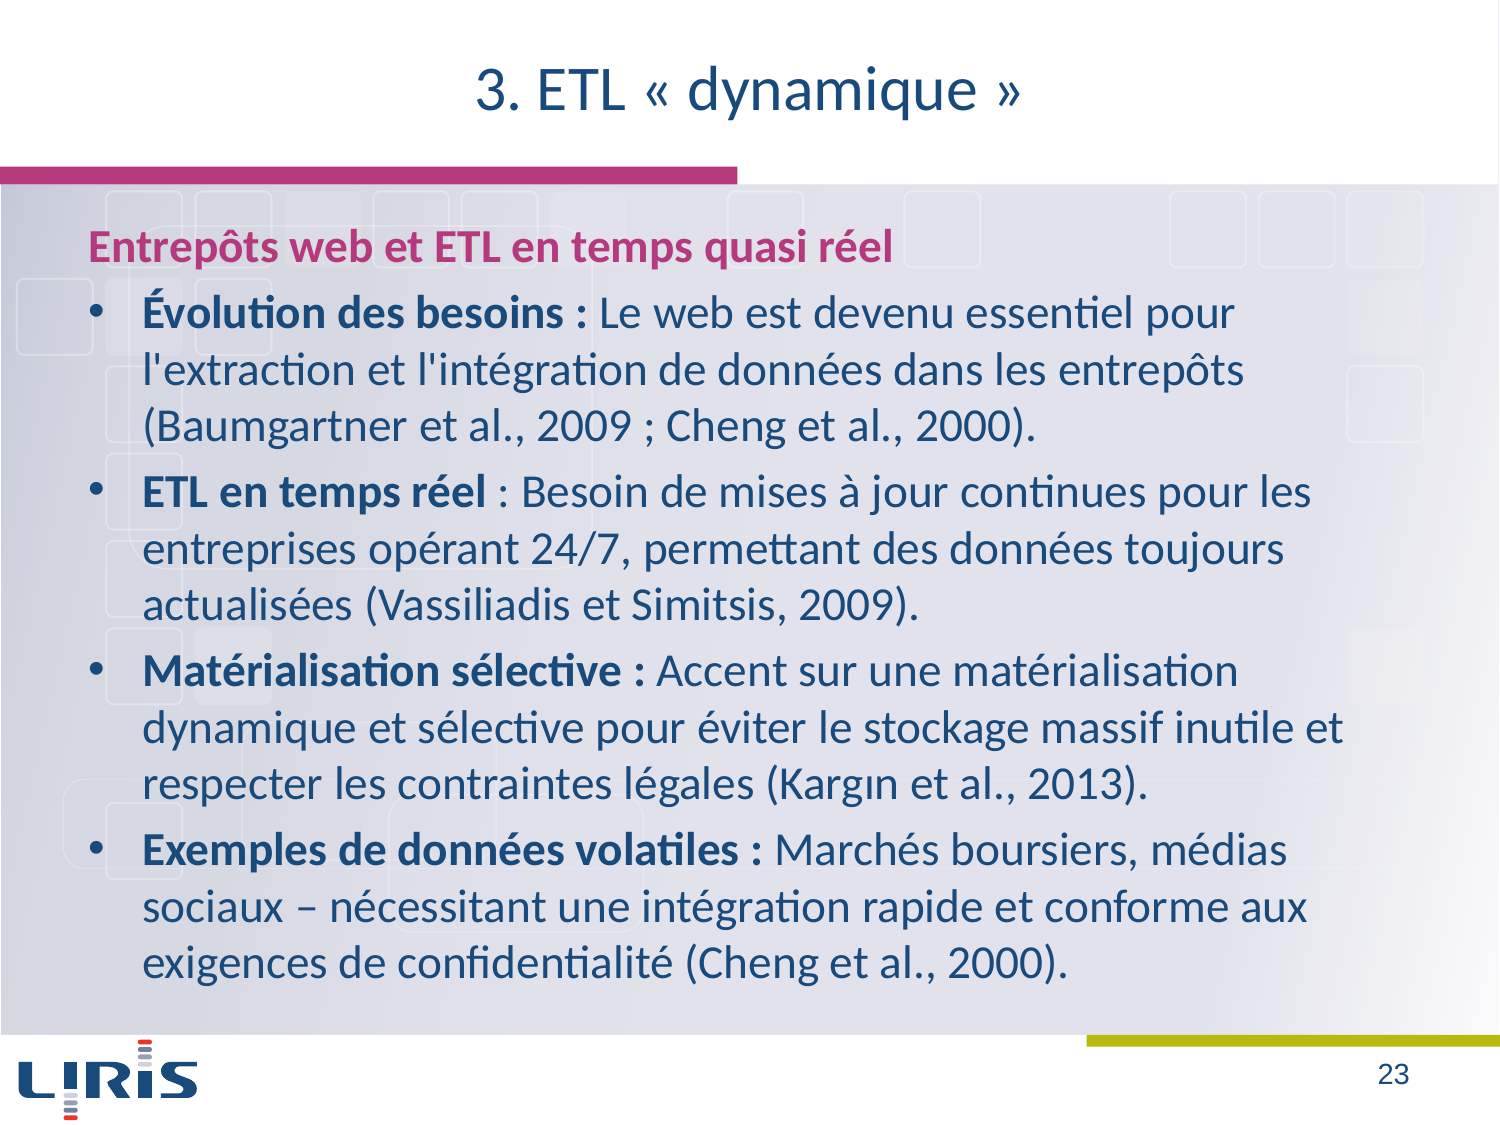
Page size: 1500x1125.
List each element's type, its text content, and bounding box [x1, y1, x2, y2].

title 3. ETL « dynamique » [75, 38, 1425, 132]
slide_number 23 [1230, 1042, 1425, 1103]
list Entrepôts web et ETL en temps quasi réel Évolution des besoins : Le web est devenu essentiel pour l'extraction et l'intégration de données dans les entrepôts (Baumgartner et al., 2009 ; Cheng et al., 2000). ETL en temps réel : Besoin de mises à jour continues pour les entreprises opérant 24/7, permettant des données toujours actualisées (Vassiliadis et Simitsis, 2009). Matérialisation sélective : Accent sur une matérialisation dynamique et sélective pour éviter le stockage massif inutile et respecter les contraintes légales (Kargın et al., 2013). Exemples de données volatiles : Marchés boursiers, médias sociaux – nécessitant une intégration rapide et conforme aux exigences de confidentialité (Cheng et al., 2000). [73, 208, 1452, 1012]
picture [1, 185, 1499, 1034]
